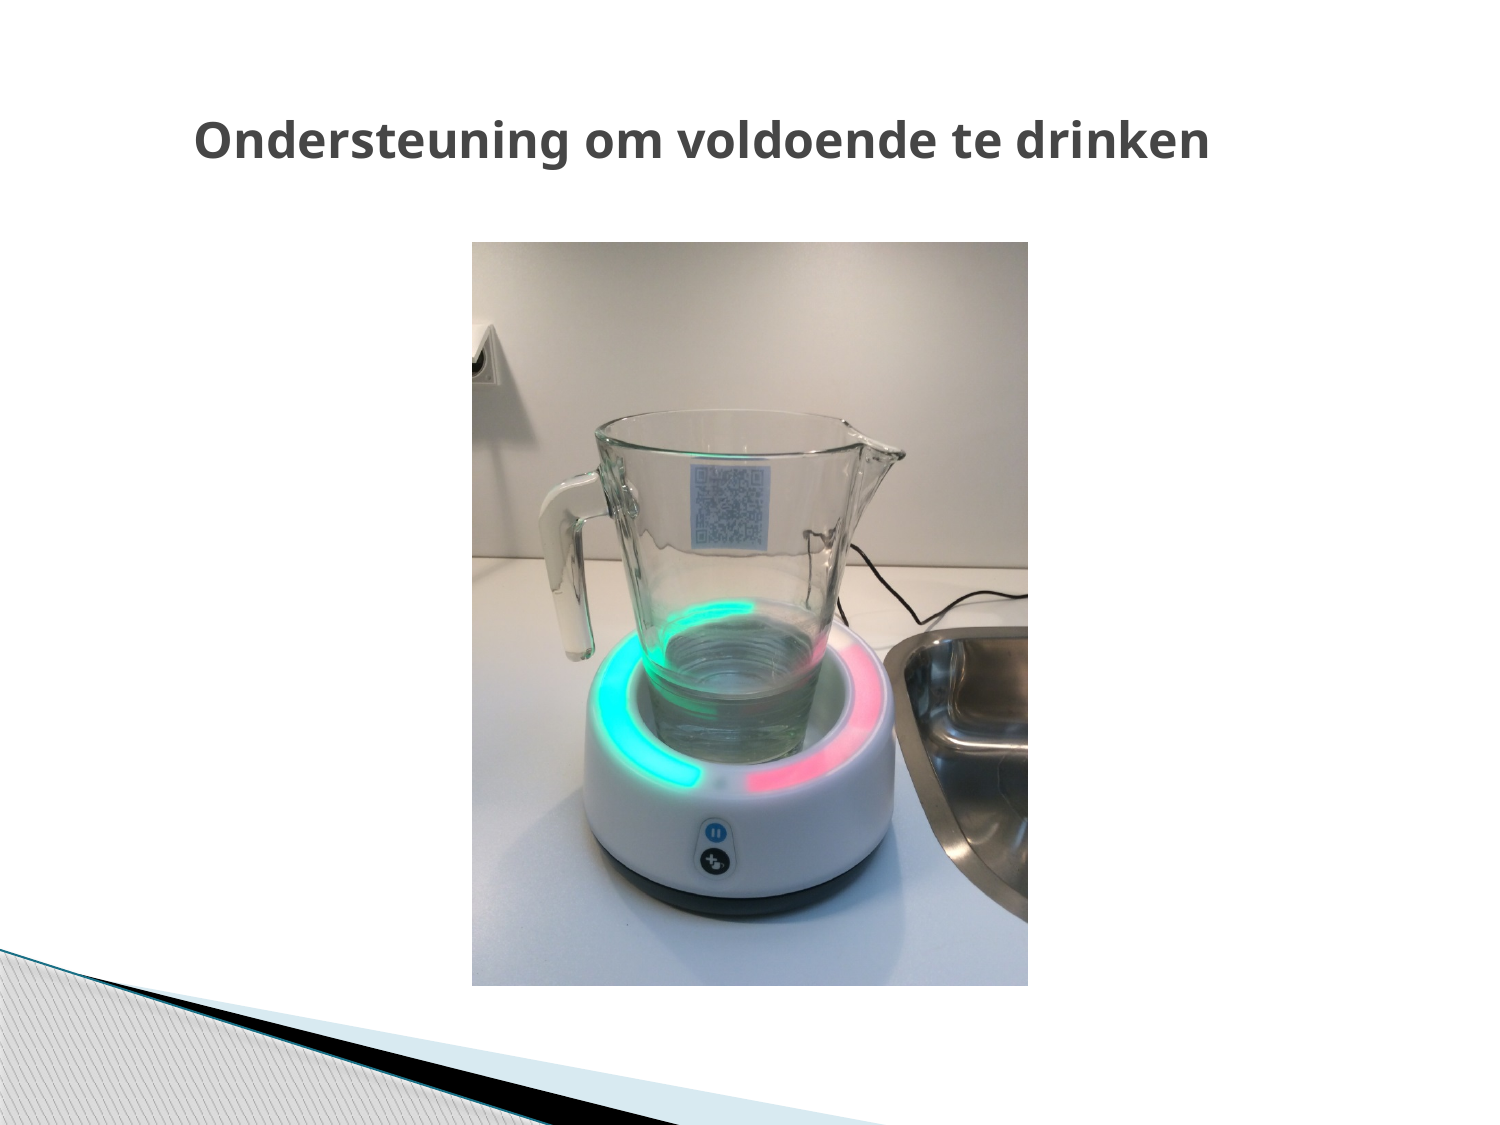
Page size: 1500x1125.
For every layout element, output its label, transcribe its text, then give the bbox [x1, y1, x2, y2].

title Ondersteuning om voldoende te drinken [75, 45, 1425, 233]
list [472, 242, 1028, 986]
